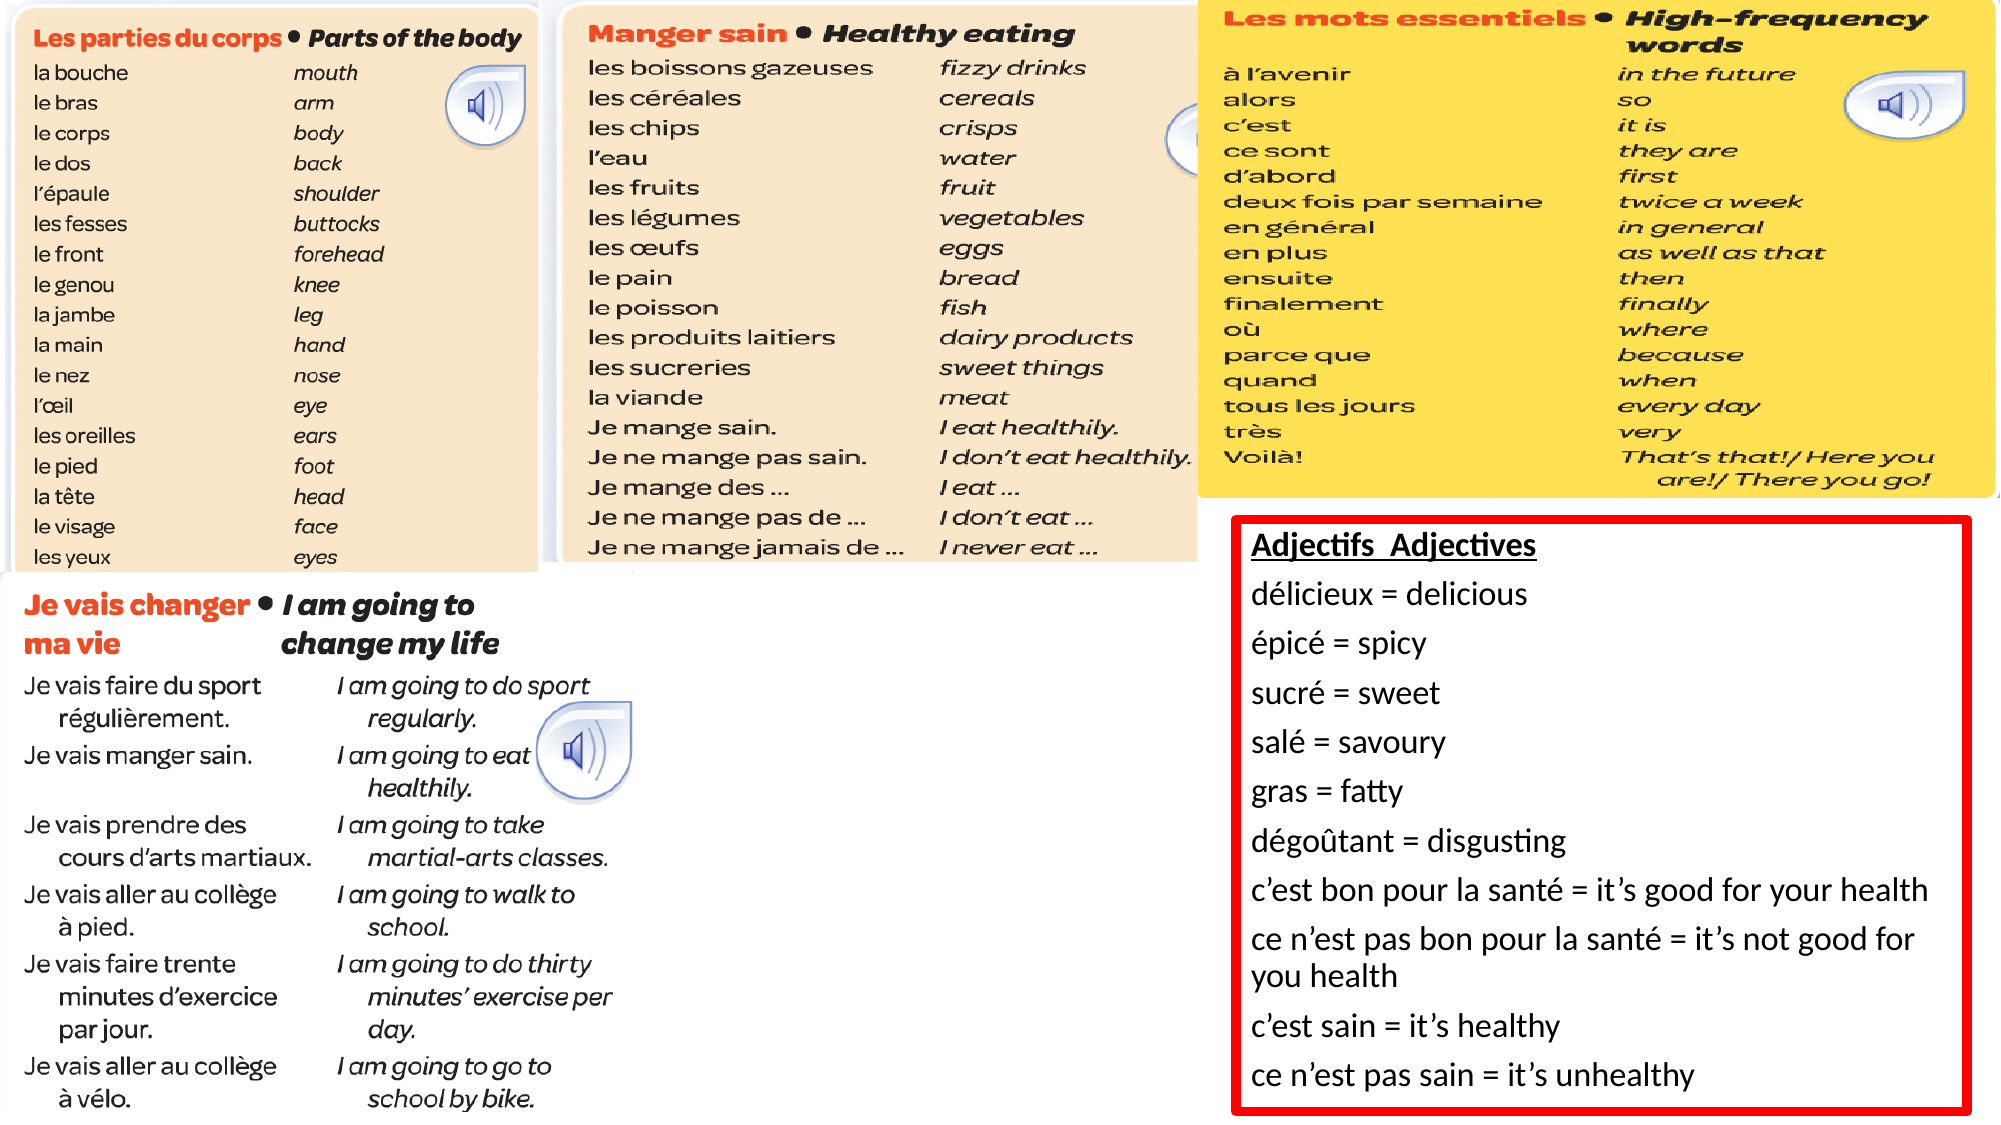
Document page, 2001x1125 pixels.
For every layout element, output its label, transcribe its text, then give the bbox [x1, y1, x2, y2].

subtitle Adjectifs Adjectives délicieux = delicious épicé = spicy sucré = sweet salé = savoury gras = fatty dégoûtant = disgusting c’est bon pour la santé = it’s good for your health ce n’est pas bon pour la santé = it’s not good for you health c’est sain = it’s healthy ce n’est pas sain = it’s unhealthy [1236, 519, 1968, 1112]
picture [0, 0, 2000, 1112]
